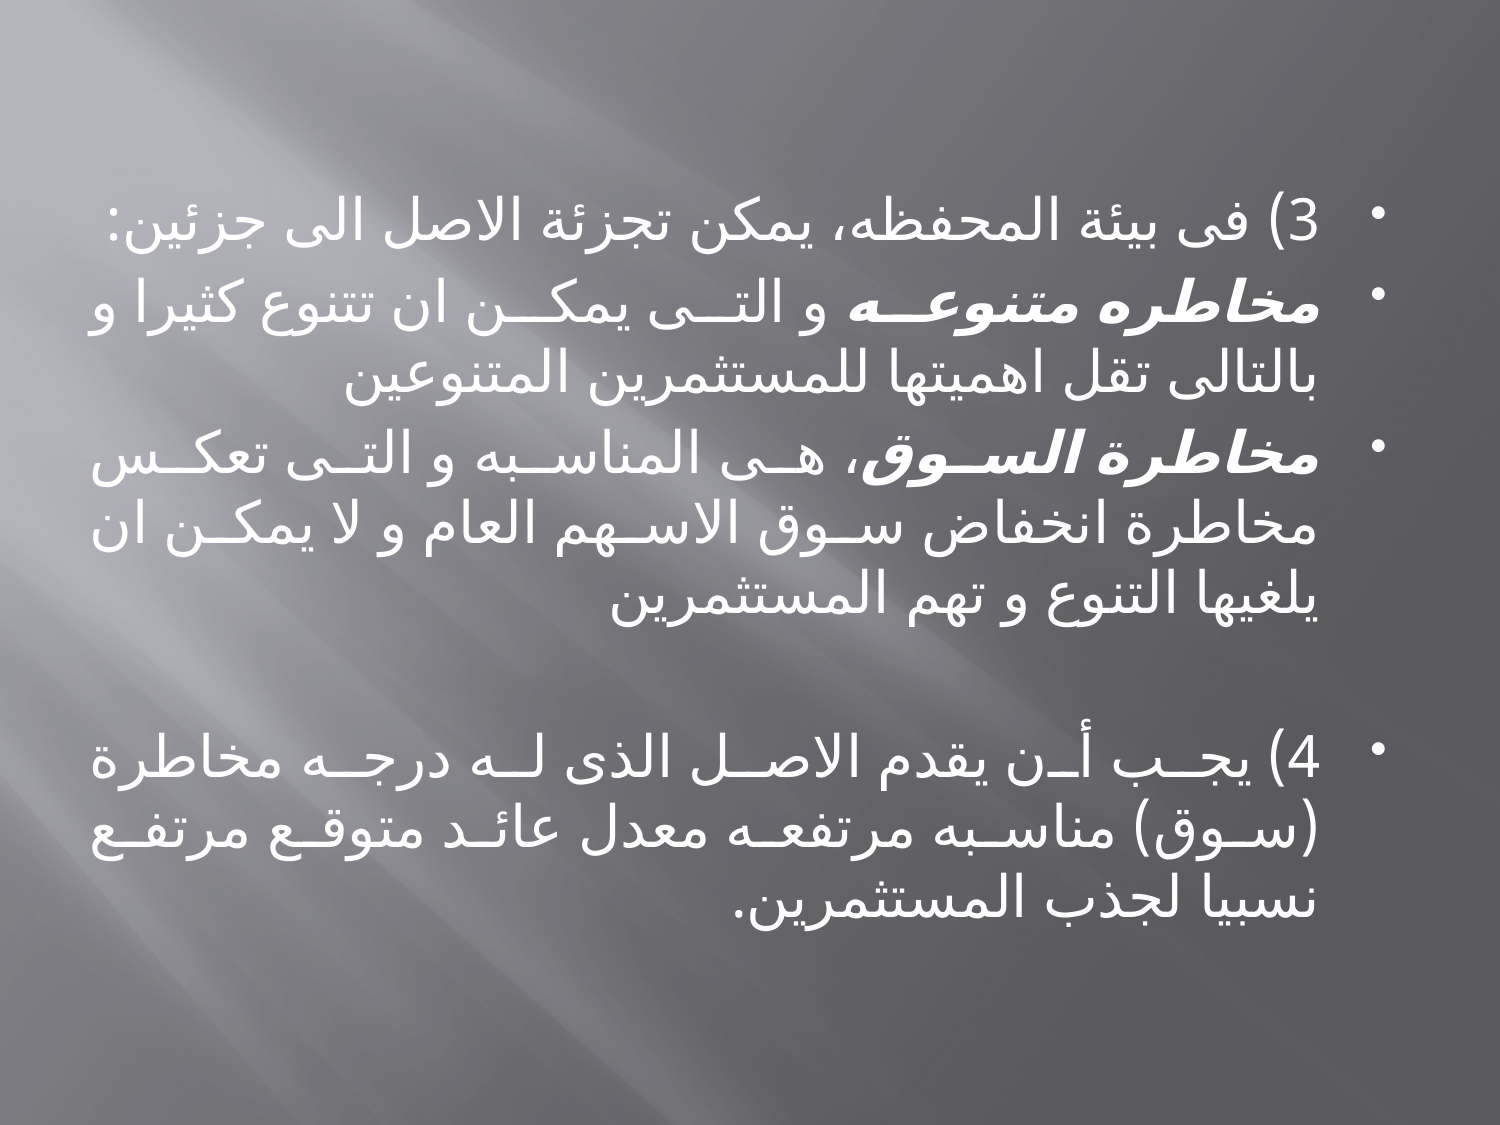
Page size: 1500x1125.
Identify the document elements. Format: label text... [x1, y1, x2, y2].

list 3) فى بيئة المحفظه، يمكن تجزئة الاصل الى جزئين: مخاطره متنوعه و التى يمكن ان تتنوع كثيرا و بالتالى تقل اهميتها للمستثمرين المتنوعين مخاطرة السوق، هى المناسبه و التى تعكس مخاطرة انخفاض سوق الاسهم العام و لا يمكن ان يلغيها التنوع و تهم المستثمرين 4) يجب أن يقدم الاصل الذى له درجه مخاطرة (سوق) مناسبه مرتفعه معدل عائد متوقع مرتفع نسبيا لجذب المستثمرين. [75, 174, 1425, 1035]
